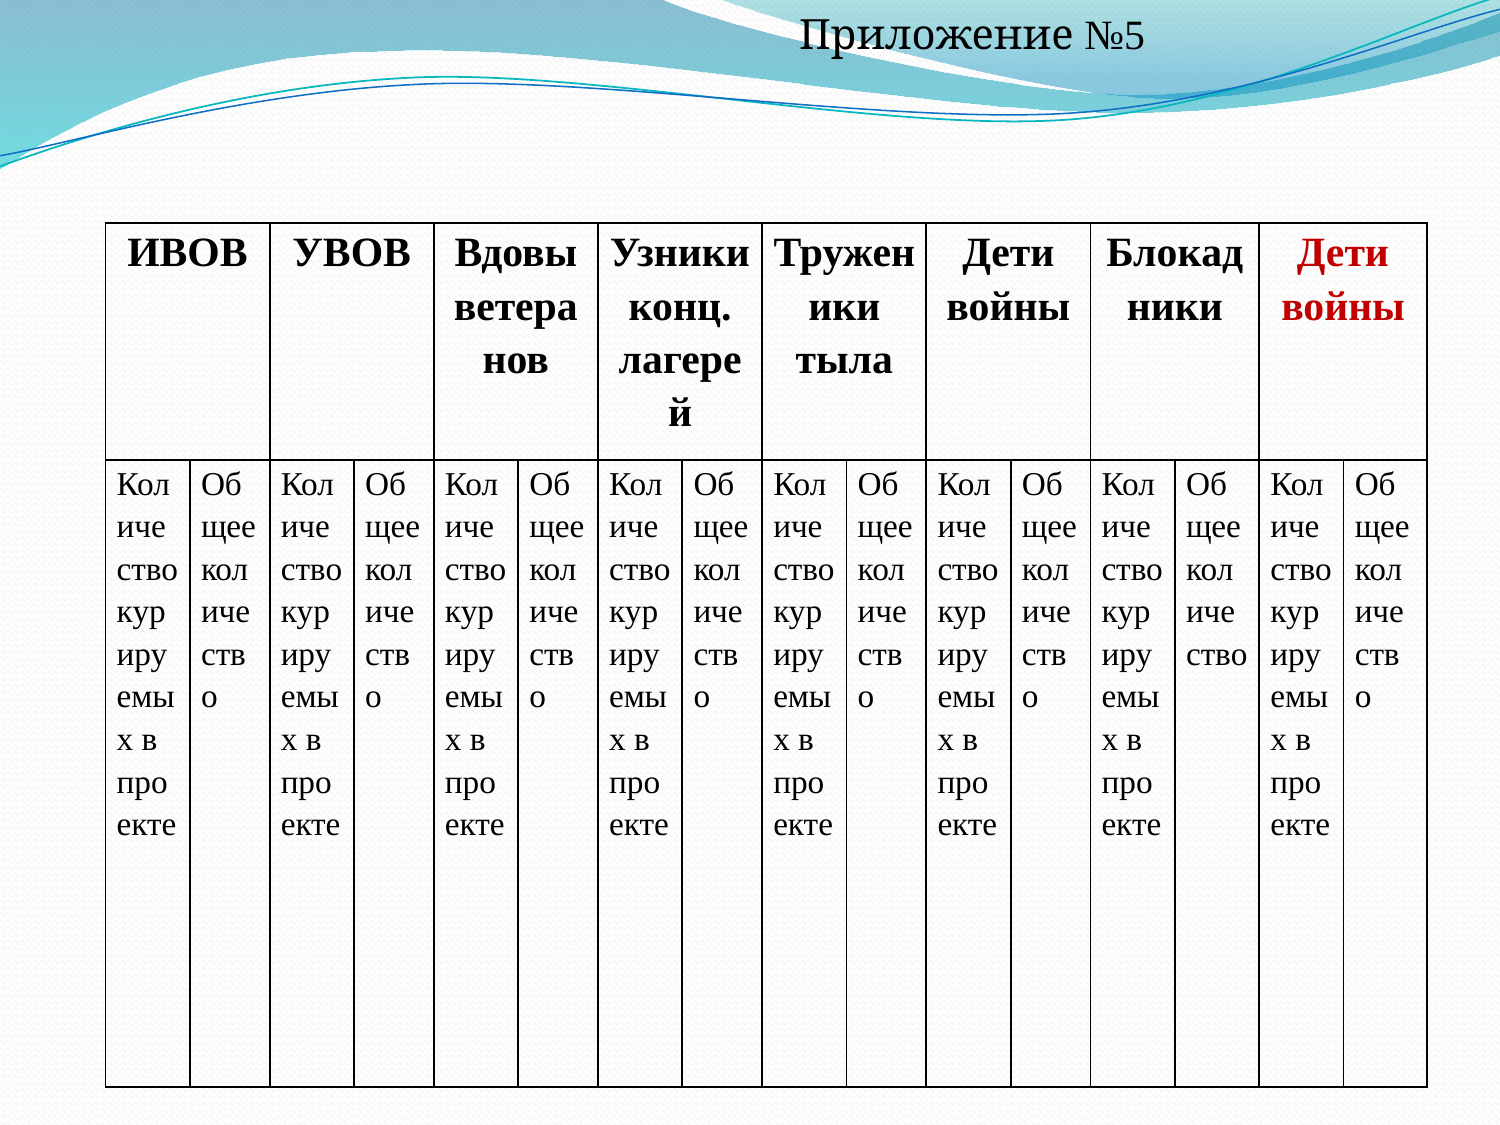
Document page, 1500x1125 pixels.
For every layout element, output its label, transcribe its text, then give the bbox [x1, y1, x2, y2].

table_header Труженики тыла [763, 224, 925, 459]
table_header ИВОВ [106, 224, 269, 459]
table_cell Количество курируемых в проекте [271, 461, 353, 1086]
table_cell Количество курируемых в проекте [1260, 461, 1343, 1086]
table_cell Общее количество [1012, 461, 1090, 1086]
table_cell Общее количество [1344, 461, 1426, 1086]
table_cell Количество курируемых в проекте [763, 461, 846, 1086]
table_header Дети войны [1260, 224, 1426, 459]
text_box Приложение №5 [784, 0, 1500, 65]
table_cell Количество курируемых в проекте [106, 461, 189, 1086]
table_cell Количество курируемых в проекте [927, 461, 1010, 1086]
table_header Вдовы ветеранов [435, 224, 597, 459]
table_cell Общее количество [519, 461, 597, 1086]
table_cell Количество курируемых в проекте [1091, 461, 1174, 1086]
table_cell Общее количество [847, 461, 925, 1086]
table_header Дети войны [927, 224, 1090, 459]
table_cell Общее количество [683, 461, 761, 1086]
table_header Узники конц. лагерей [599, 224, 761, 459]
table_cell Общее количество [191, 461, 269, 1086]
table_cell Общее количество [1176, 461, 1258, 1086]
table_header Блокадники [1091, 224, 1258, 459]
table_cell Общее количество [355, 461, 433, 1086]
table_cell Количество курируемых в проекте [599, 461, 681, 1086]
table_cell Количество курируемых в проекте [435, 461, 517, 1086]
table_header УВОВ [271, 224, 433, 459]
